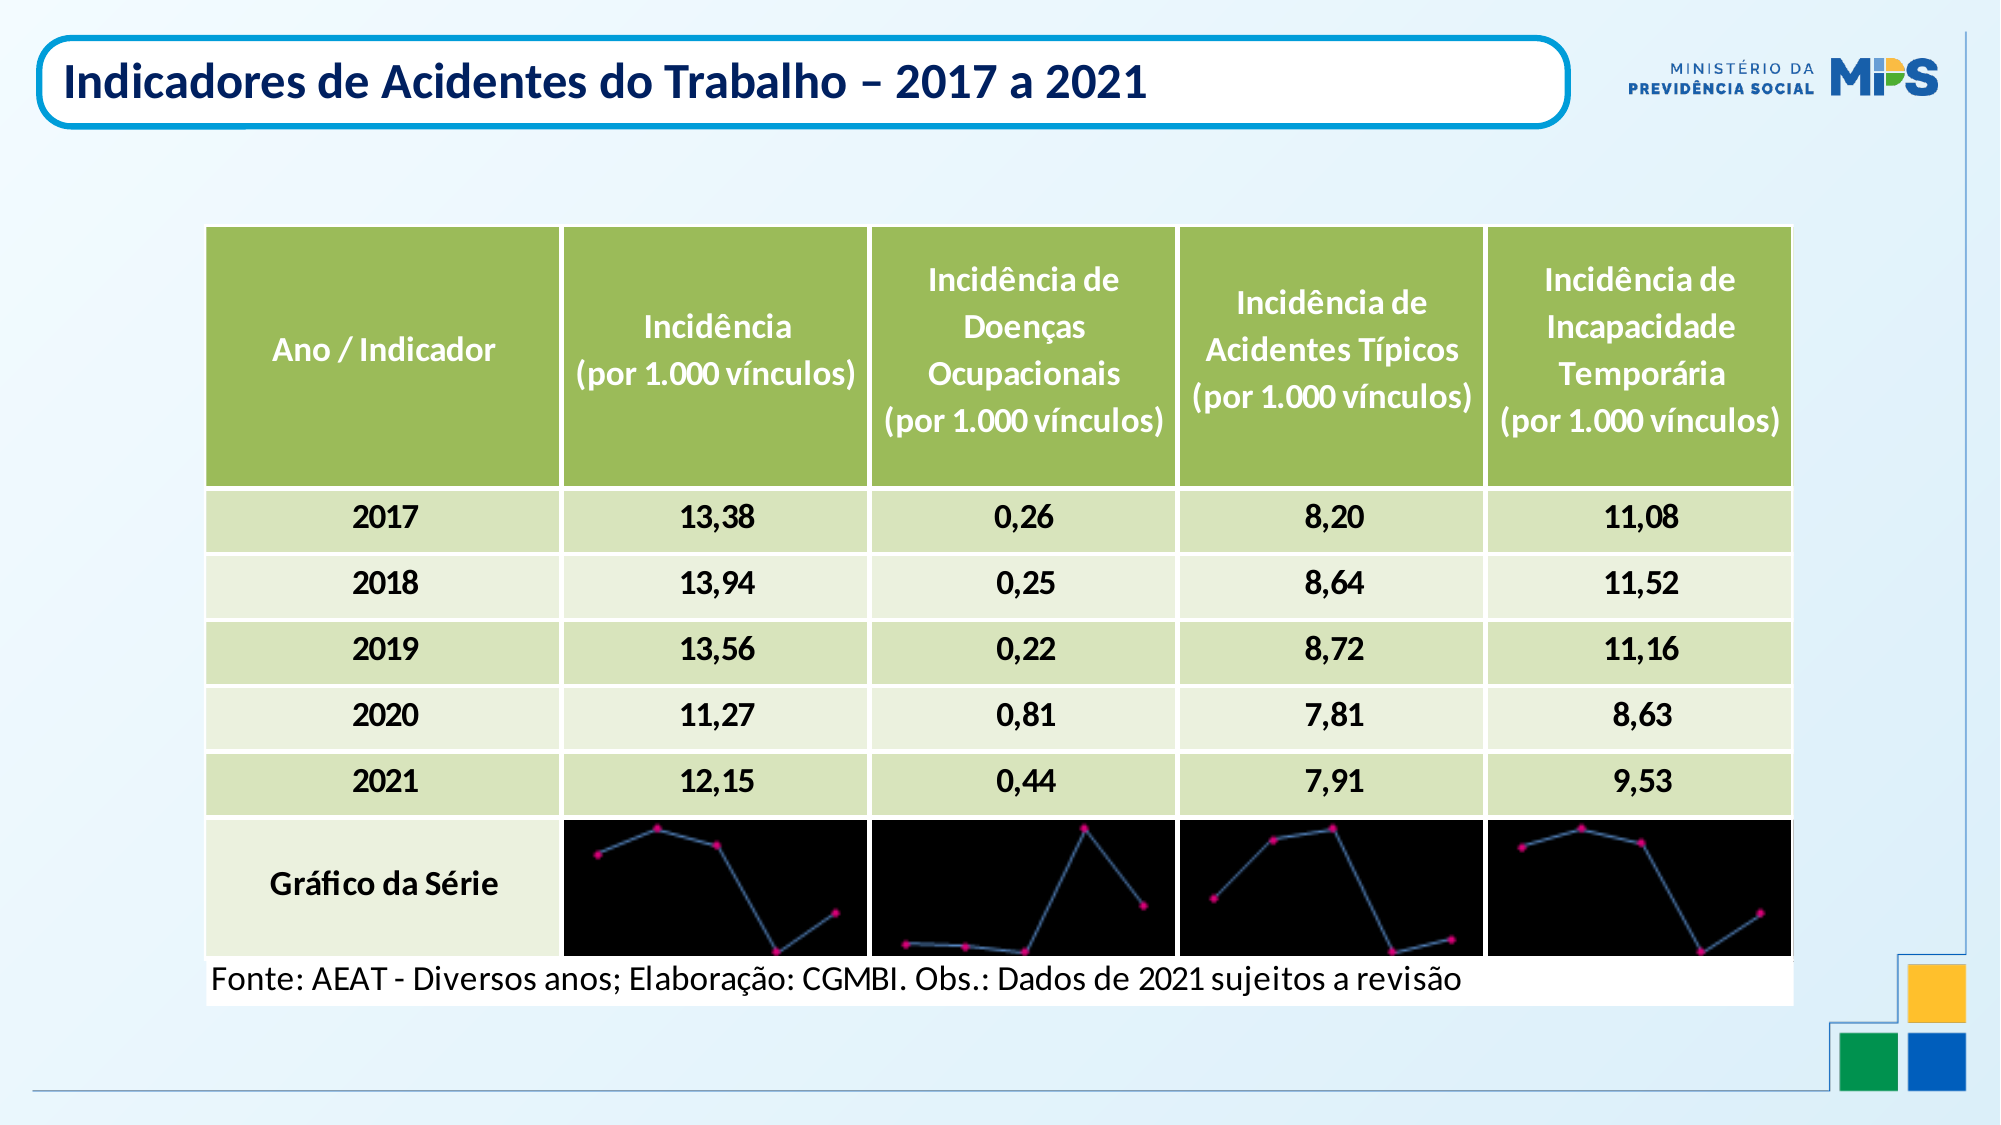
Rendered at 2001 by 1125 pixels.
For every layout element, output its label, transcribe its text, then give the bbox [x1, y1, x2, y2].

picture [0, 0, 2000, 1125]
text_box Indicadores de Acidentes do Trabalho – 2017 a 2021 [37, 35, 1570, 129]
